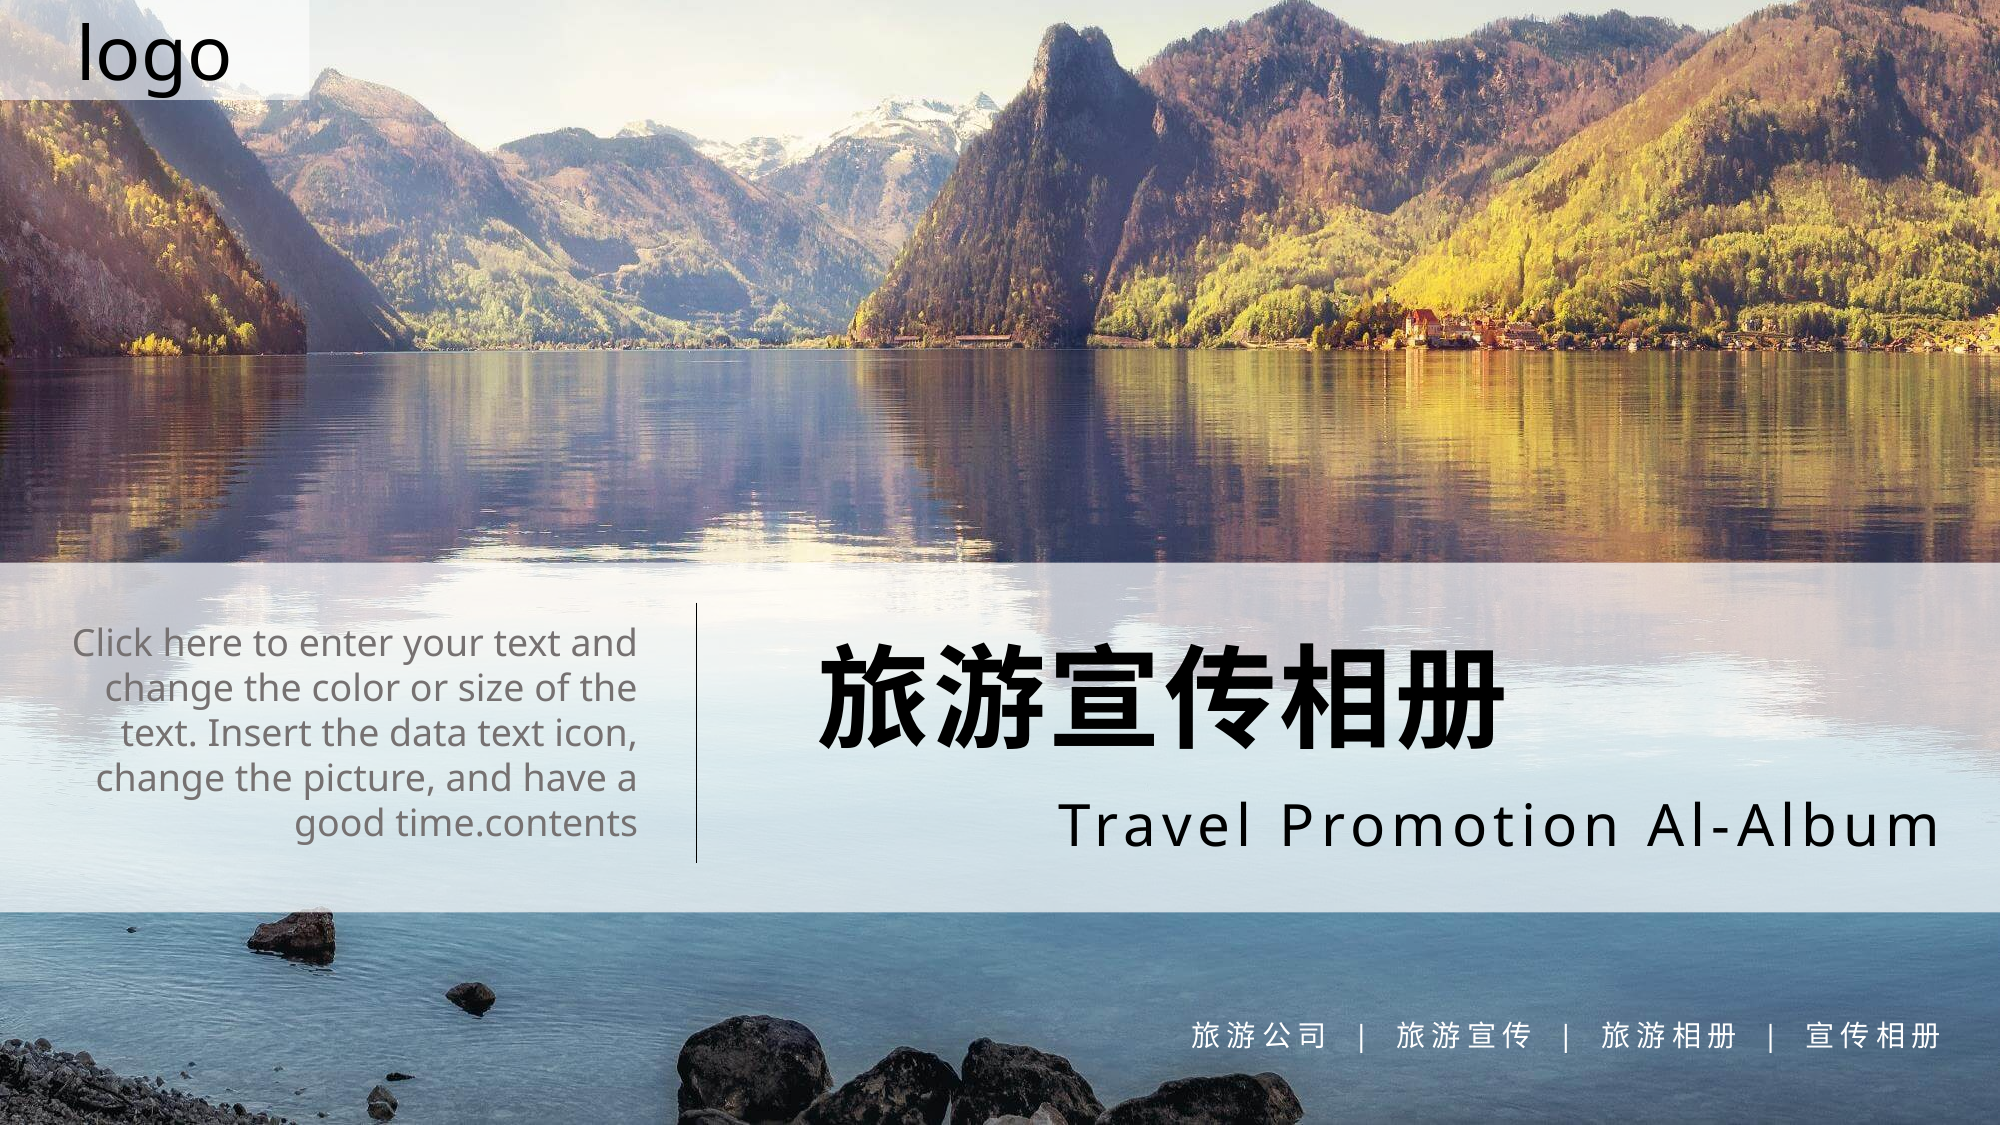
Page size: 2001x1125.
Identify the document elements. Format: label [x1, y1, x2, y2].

text_box [802, 619, 1957, 867]
picture [0, 0, 2000, 1125]
